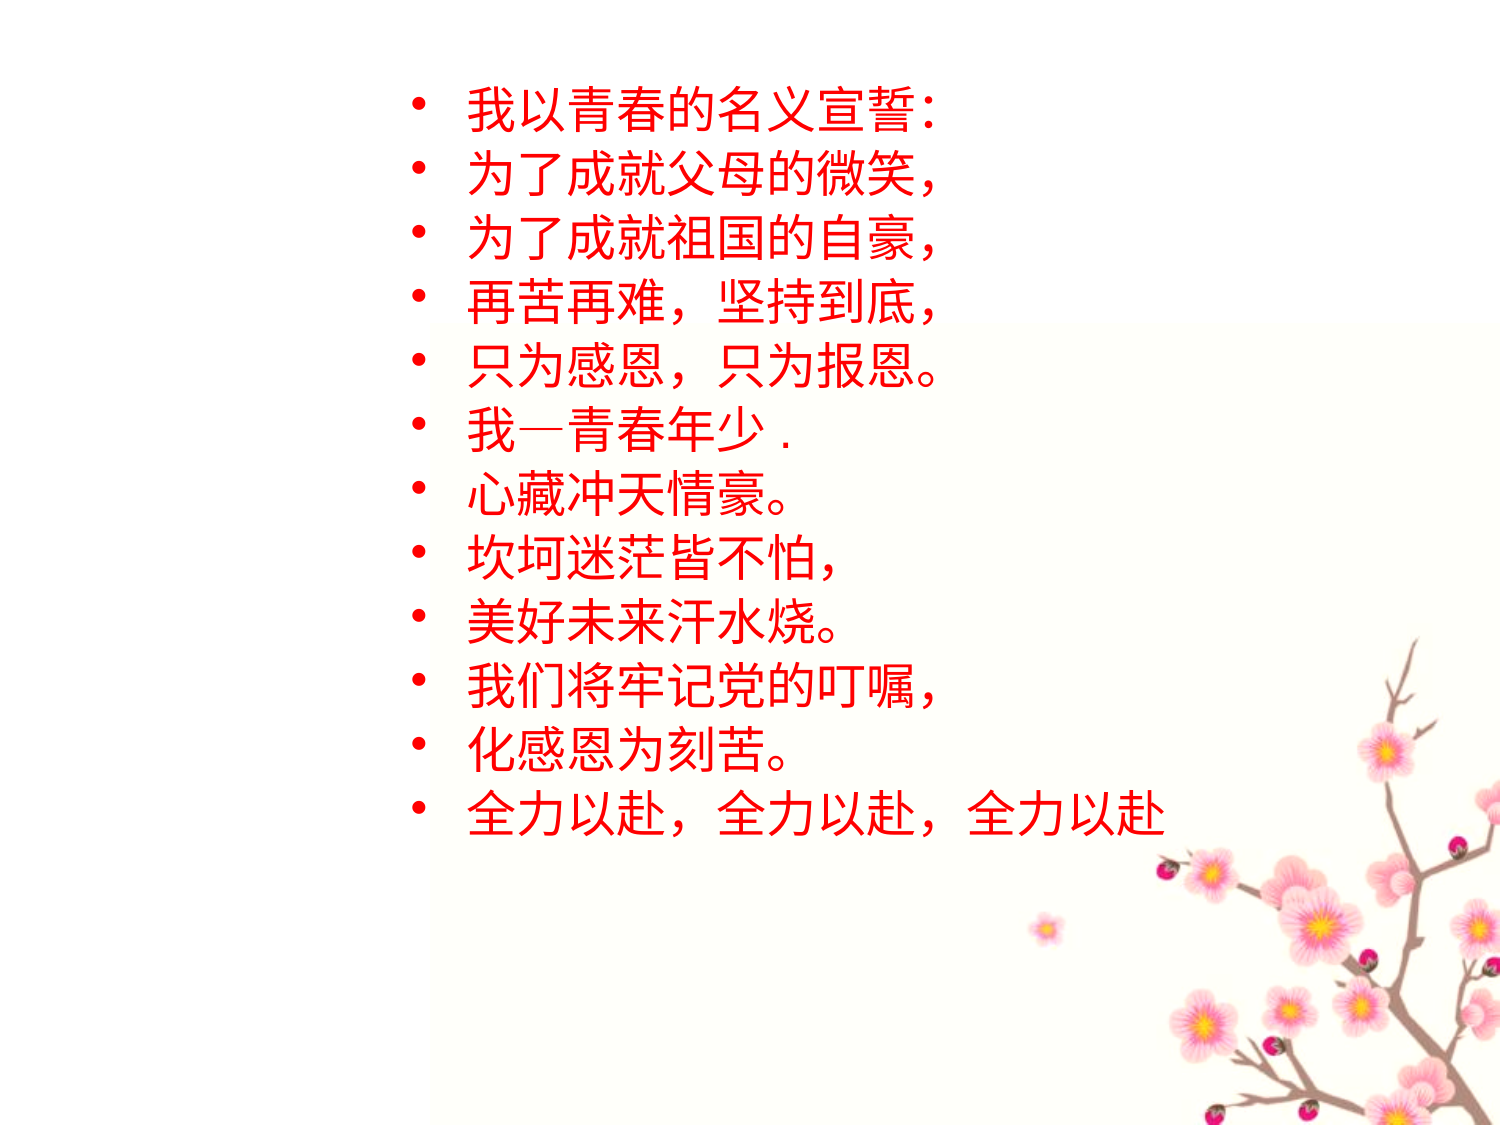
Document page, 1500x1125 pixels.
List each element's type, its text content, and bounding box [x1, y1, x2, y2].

picture [430, 323, 1500, 1125]
list 我以青春的名义宣誓： 为了成就父母的微笑， 为了成就祖国的自豪， 再苦再难，坚持到底， 只为感恩，只为报恩。 我—青春年少. 心藏冲天情豪。 坎坷迷茫皆不怕， 美好未来汗水烧。 我们将牢记党的叮嘱， 化感恩为刻苦。 全力以赴，全力以赴，全力以赴 [395, 78, 1317, 925]
